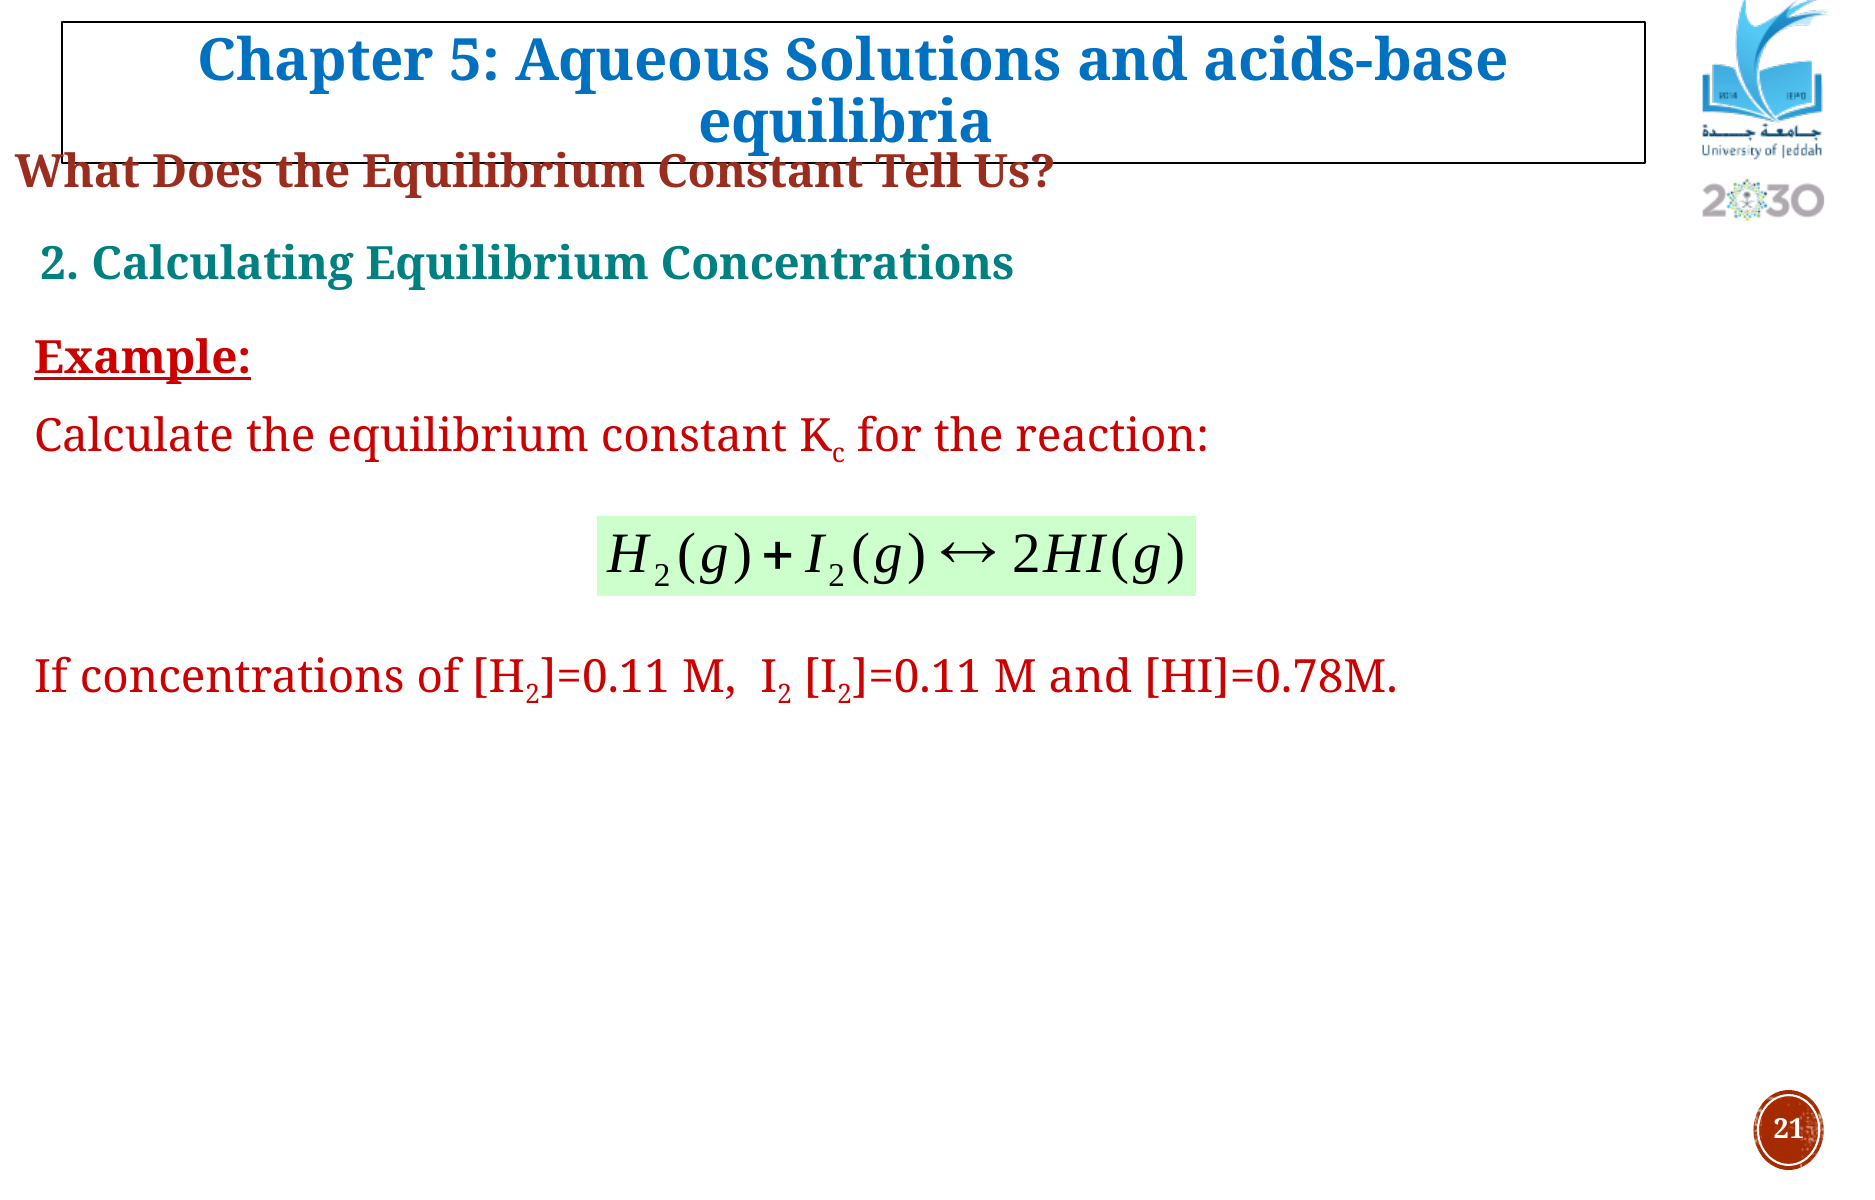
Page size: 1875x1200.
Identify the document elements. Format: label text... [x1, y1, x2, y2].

text_box Chapter 5: Aqueous Solutions and acids-base equilibria [61, 21, 1646, 164]
text_box 2. Calculating Equilibrium Concentrations [25, 226, 1406, 297]
text_box What Does the Equilibrium Constant Tell Us? [0, 134, 1092, 205]
picture [1681, 0, 1846, 227]
text_box Example: Calculate the equilibrium constant Kc for the reaction: If concentrations of [H2]=0.11 M, I2 [I2]=0.11 M and [HI]=0.78M. [19, 320, 1875, 717]
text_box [600, 519, 1194, 594]
slide_number 21 [1739, 1097, 1838, 1162]
